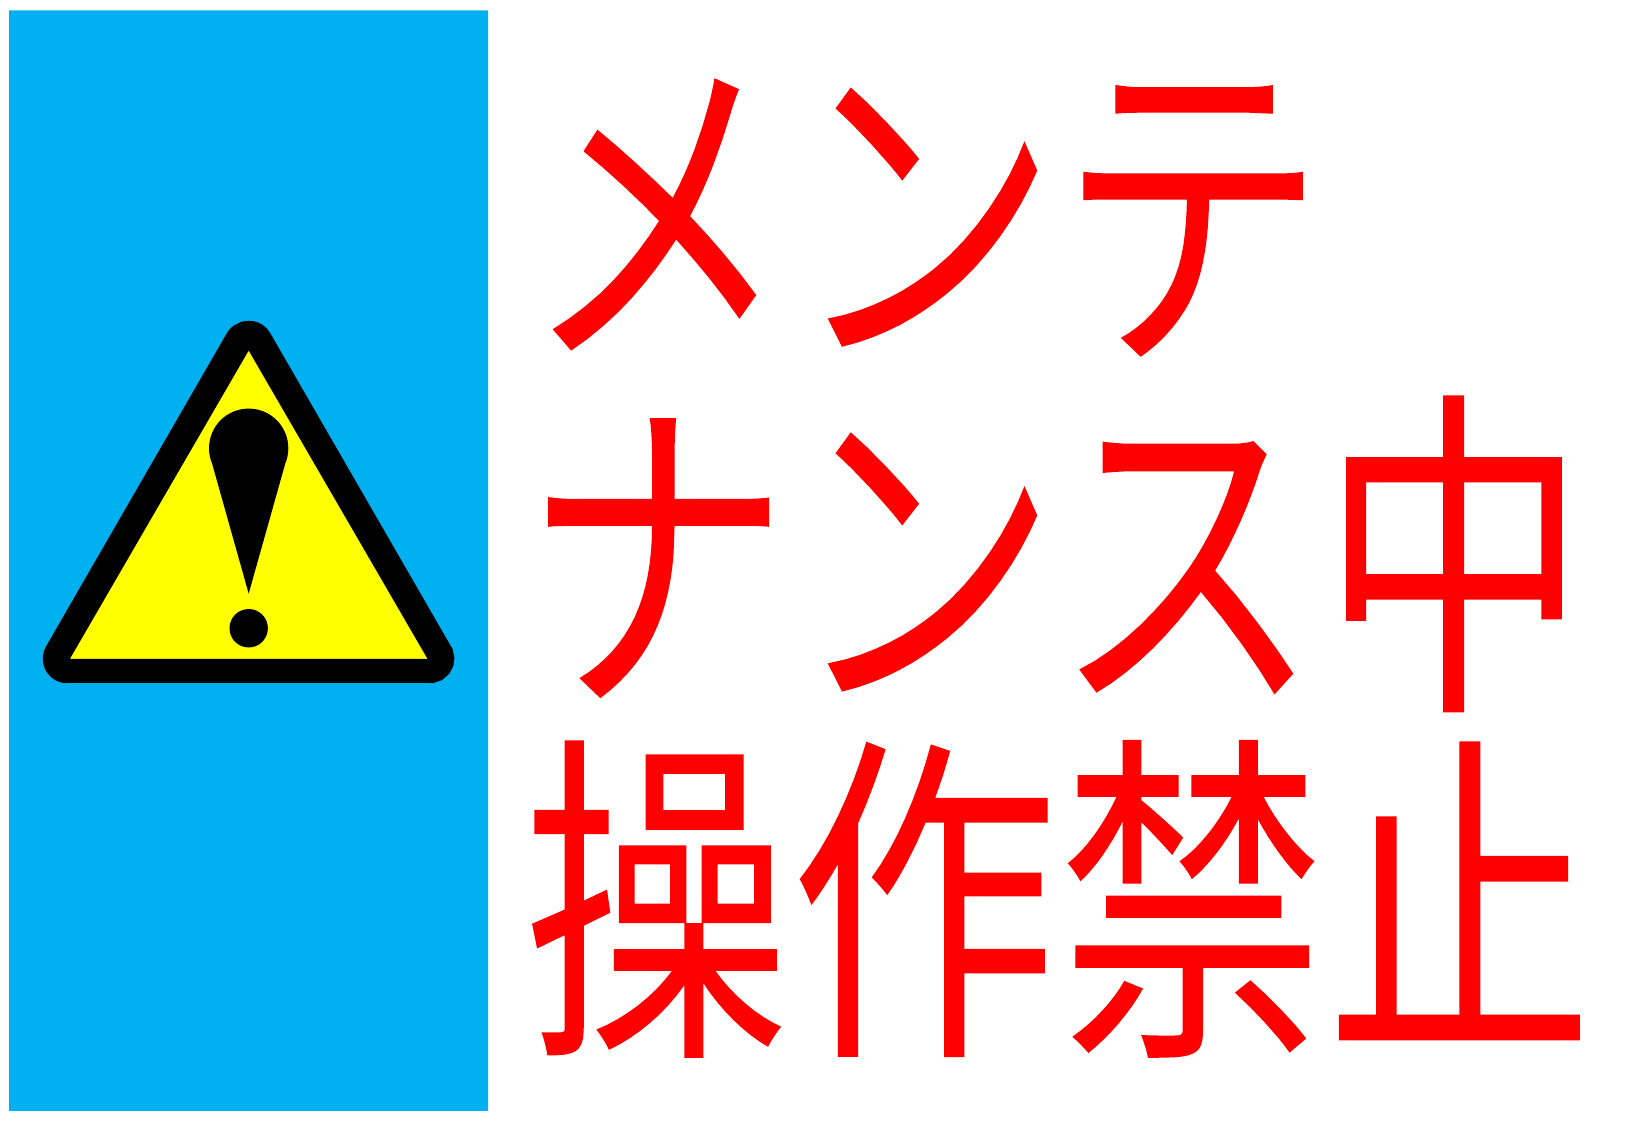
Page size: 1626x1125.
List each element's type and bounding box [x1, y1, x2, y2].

text_box [7, 8, 490, 1113]
text_box [43, 321, 454, 683]
